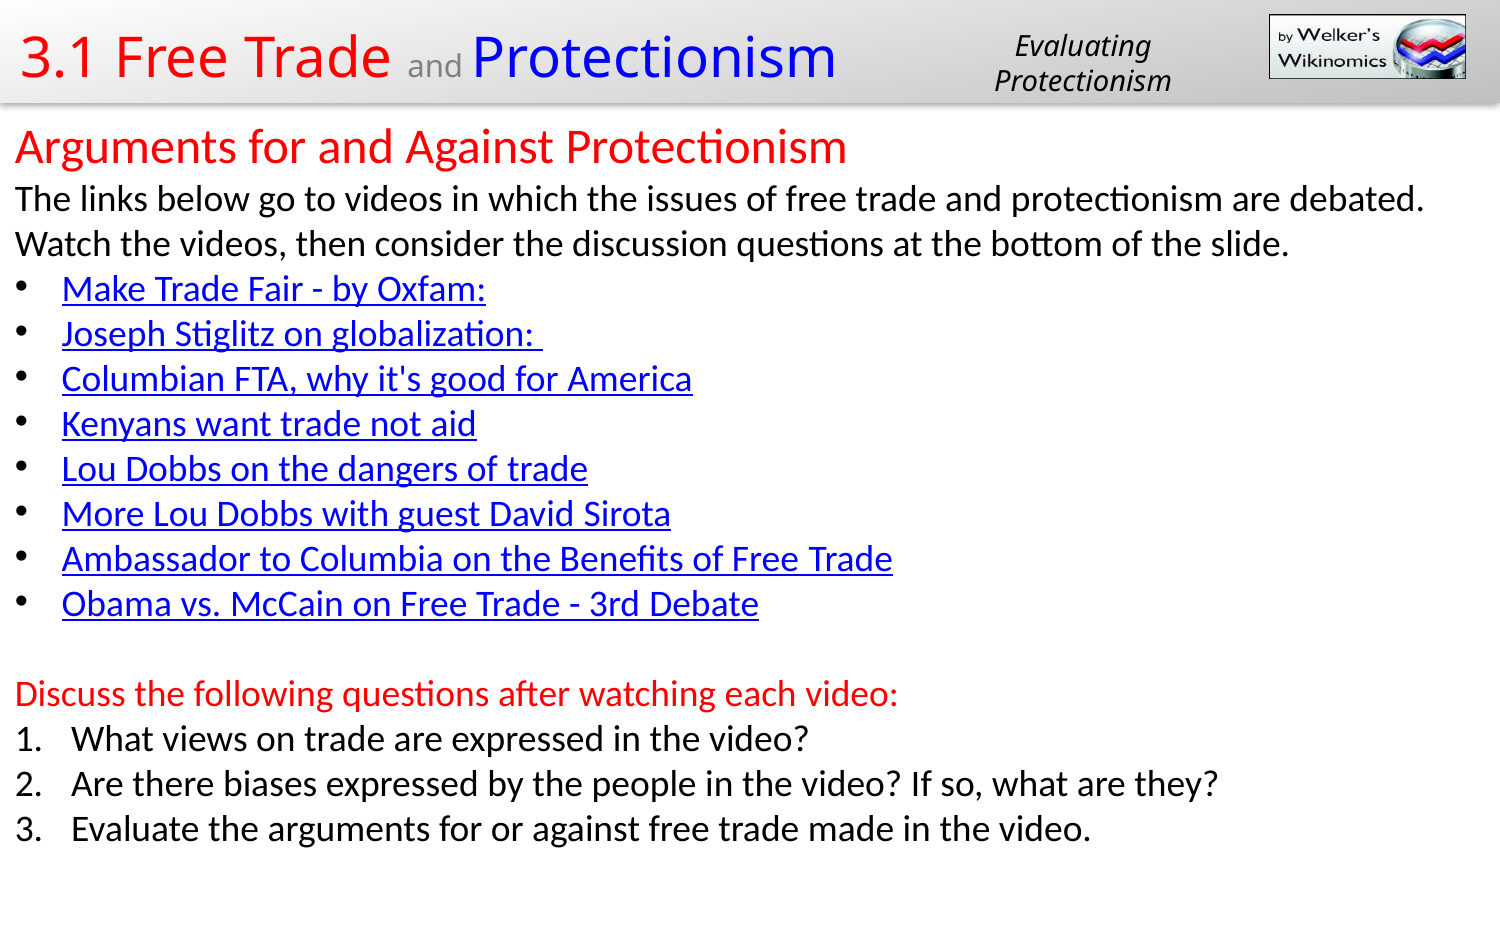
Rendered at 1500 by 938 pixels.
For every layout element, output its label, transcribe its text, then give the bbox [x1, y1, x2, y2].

text_box Arguments for and Against Protectionism The links below go to videos in which the issues of free trade and protectionism are debated. Watch the videos, then consider the discussion questions at the bottom of the slide. Make Trade Fair - by Oxfam: Joseph Stiglitz on globalization: Columbian FTA, why it's good for America Kenyans want trade not aid Lou Dobbs on the dangers of trade More Lou Dobbs with guest David Sirota Ambassador to Columbia on the Benefits of Free Trade Obama vs. McCain on Free Trade - 3rd Debate Discuss the following questions after watching each video: What views on trade are expressed in the video? Are there biases expressed by the people in the video? If so, what are they? Evaluate the arguments for or against free trade made in the video. [0, 106, 1500, 856]
text_box Evaluating Protectionism [916, 20, 1250, 106]
picture [1269, 14, 1466, 79]
